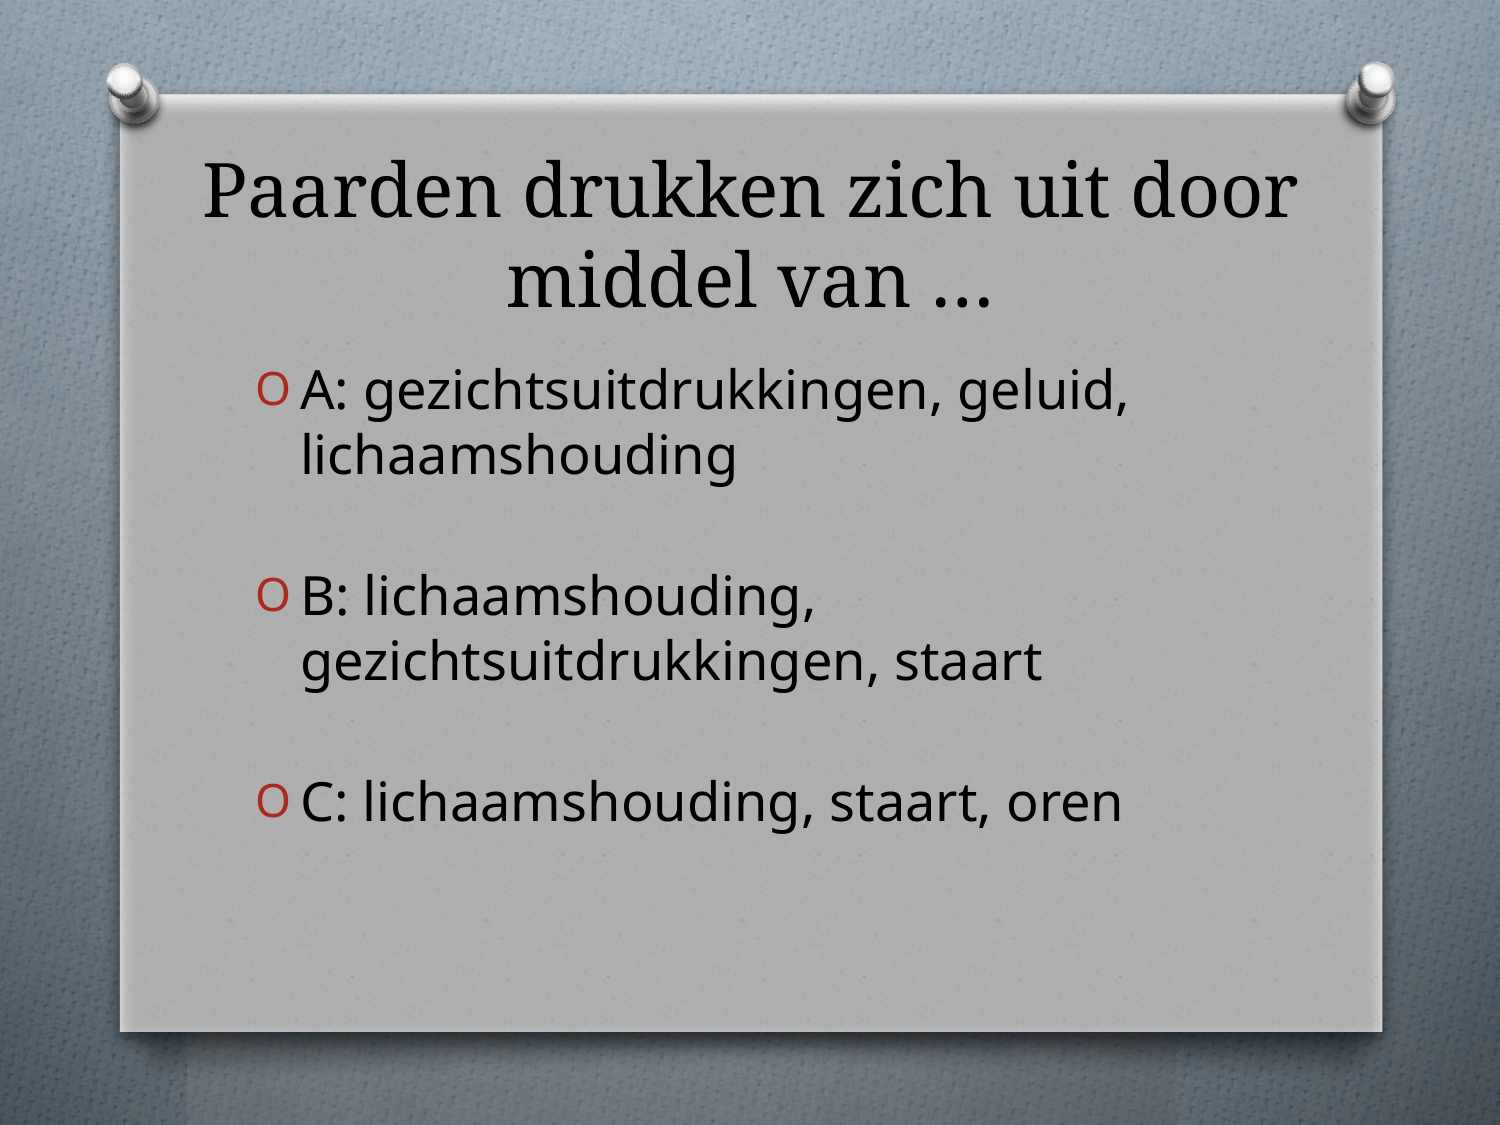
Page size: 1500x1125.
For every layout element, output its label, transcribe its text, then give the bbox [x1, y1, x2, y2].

title Paarden drukken zich uit door middel van … [179, 134, 1323, 332]
picture [1317, 35, 1439, 156]
list A: gezichtsuitdrukkingen, geluid, lichaamshouding B: lichaamshouding, gezichtsuitdrukkingen, staart C: lichaamshouding, staart, oren [240, 347, 1257, 939]
picture [75, 29, 198, 153]
